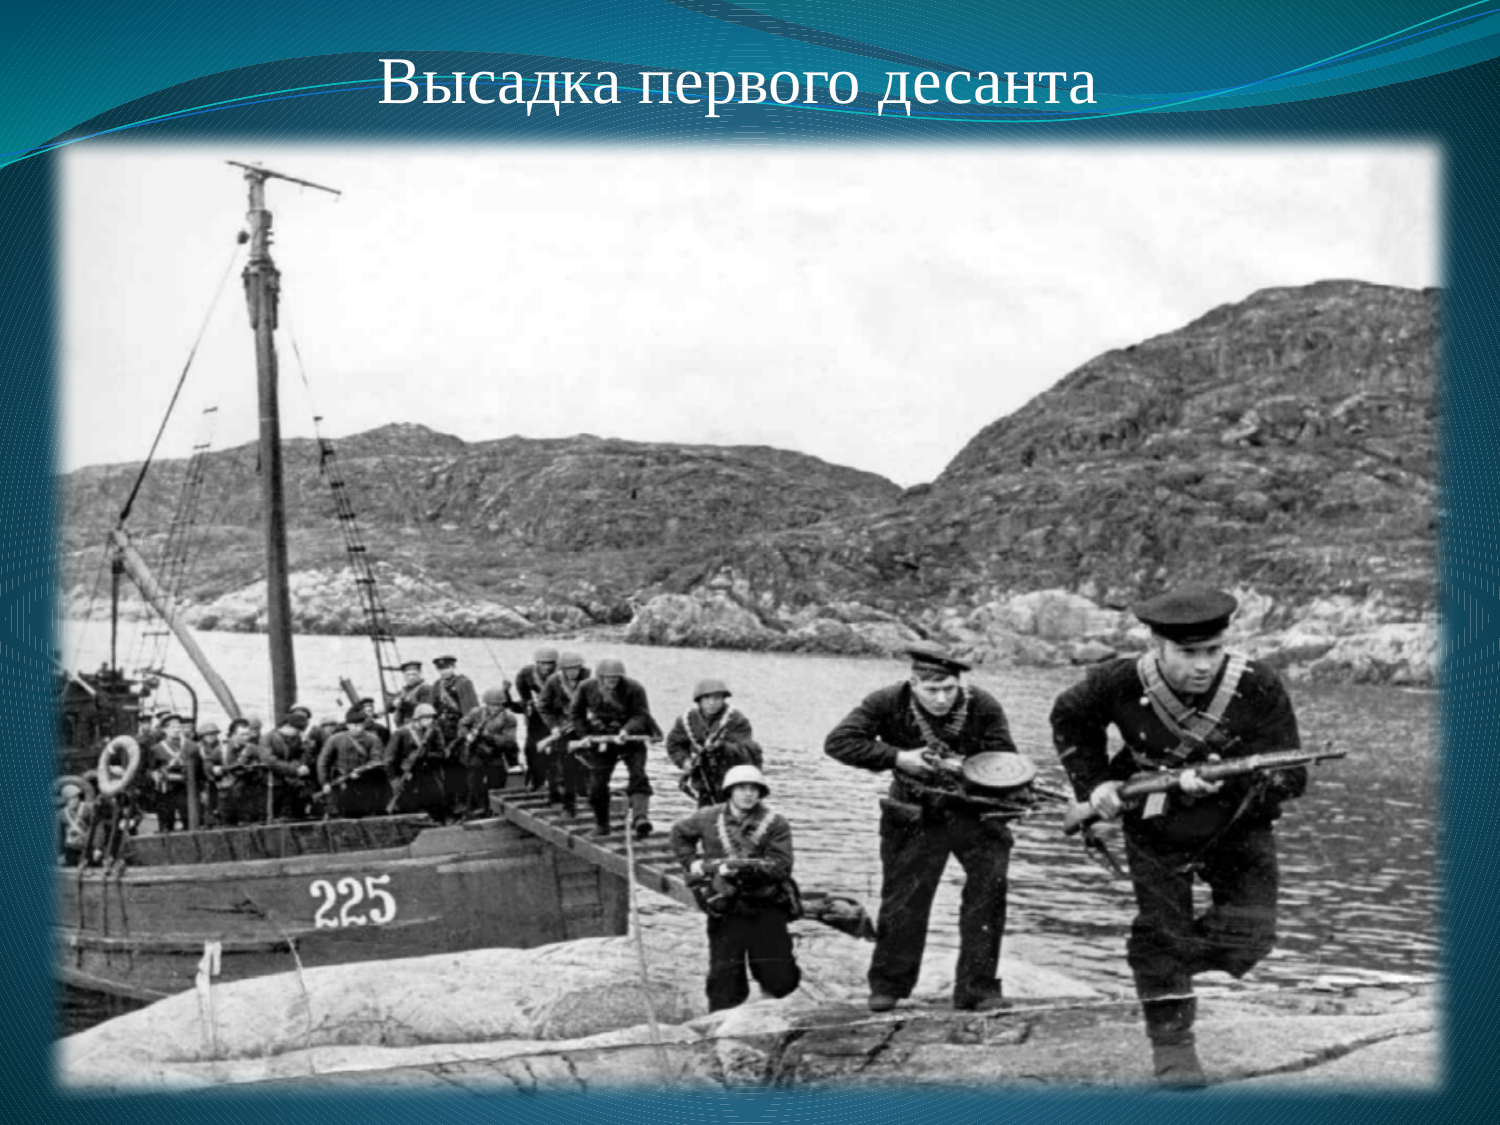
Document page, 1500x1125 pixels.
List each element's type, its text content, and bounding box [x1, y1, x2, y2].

picture [41, 125, 1459, 1107]
text_box Высадка первого десанта [363, 29, 1115, 125]
